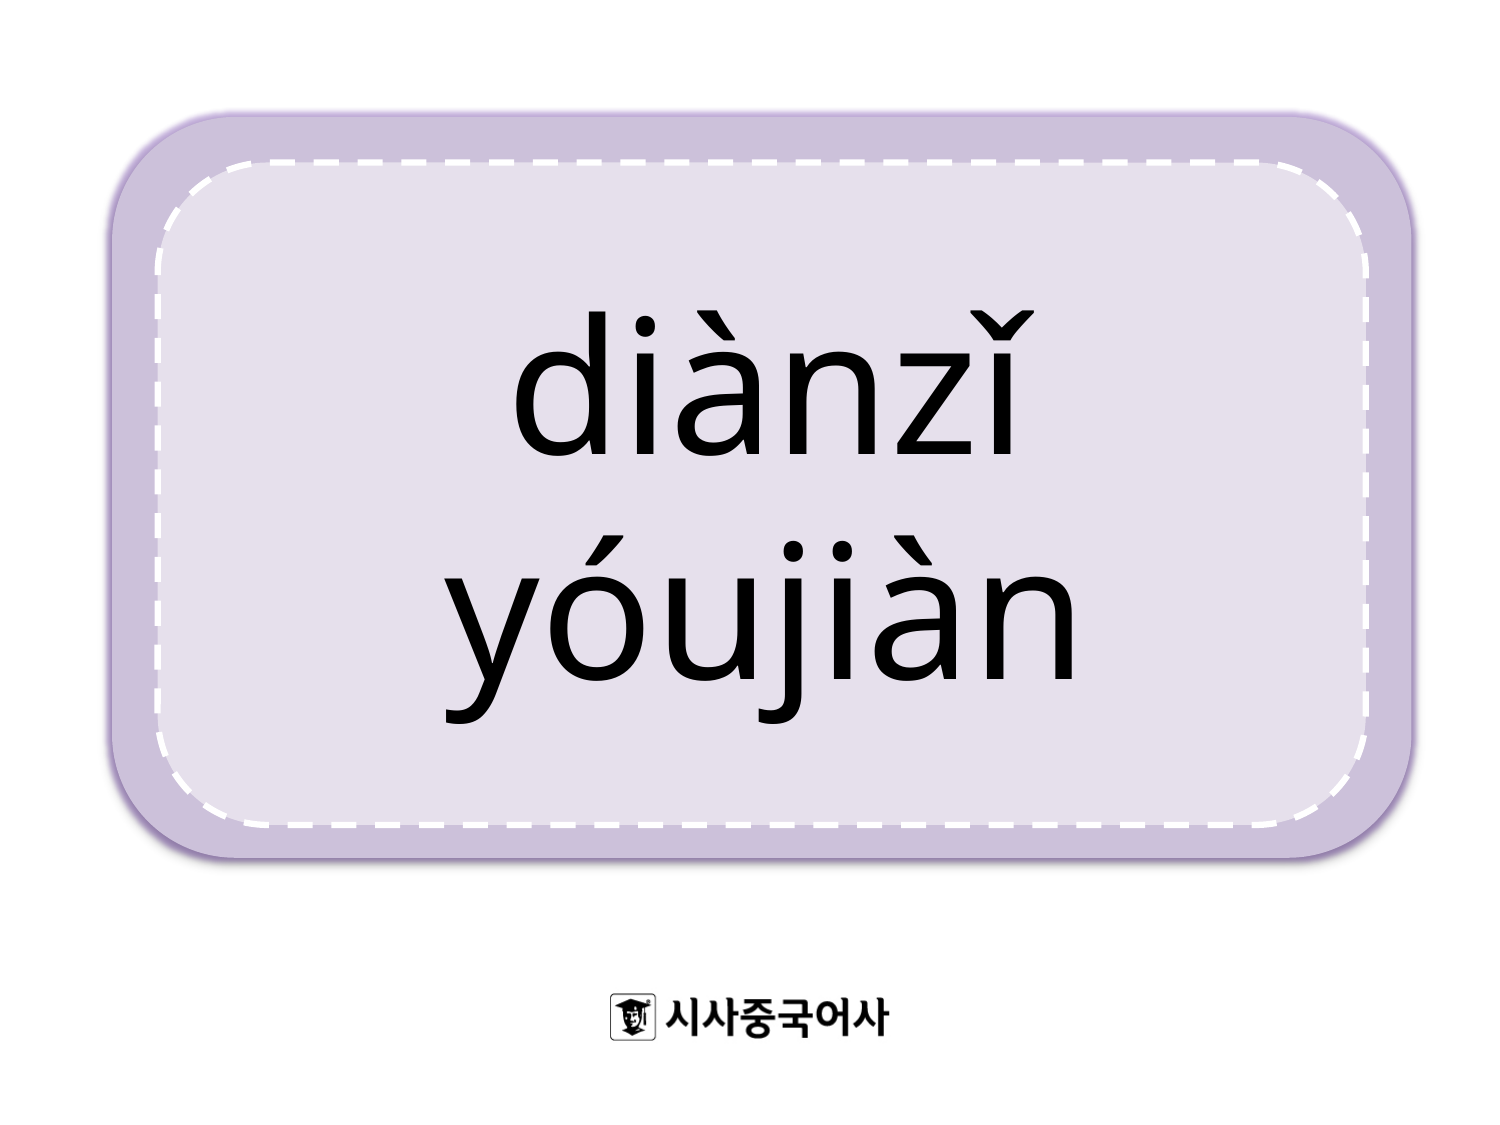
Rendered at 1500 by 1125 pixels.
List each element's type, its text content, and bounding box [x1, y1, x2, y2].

text_box diànzǐ yóujiàn [162, 160, 1371, 824]
picture [602, 987, 898, 1047]
